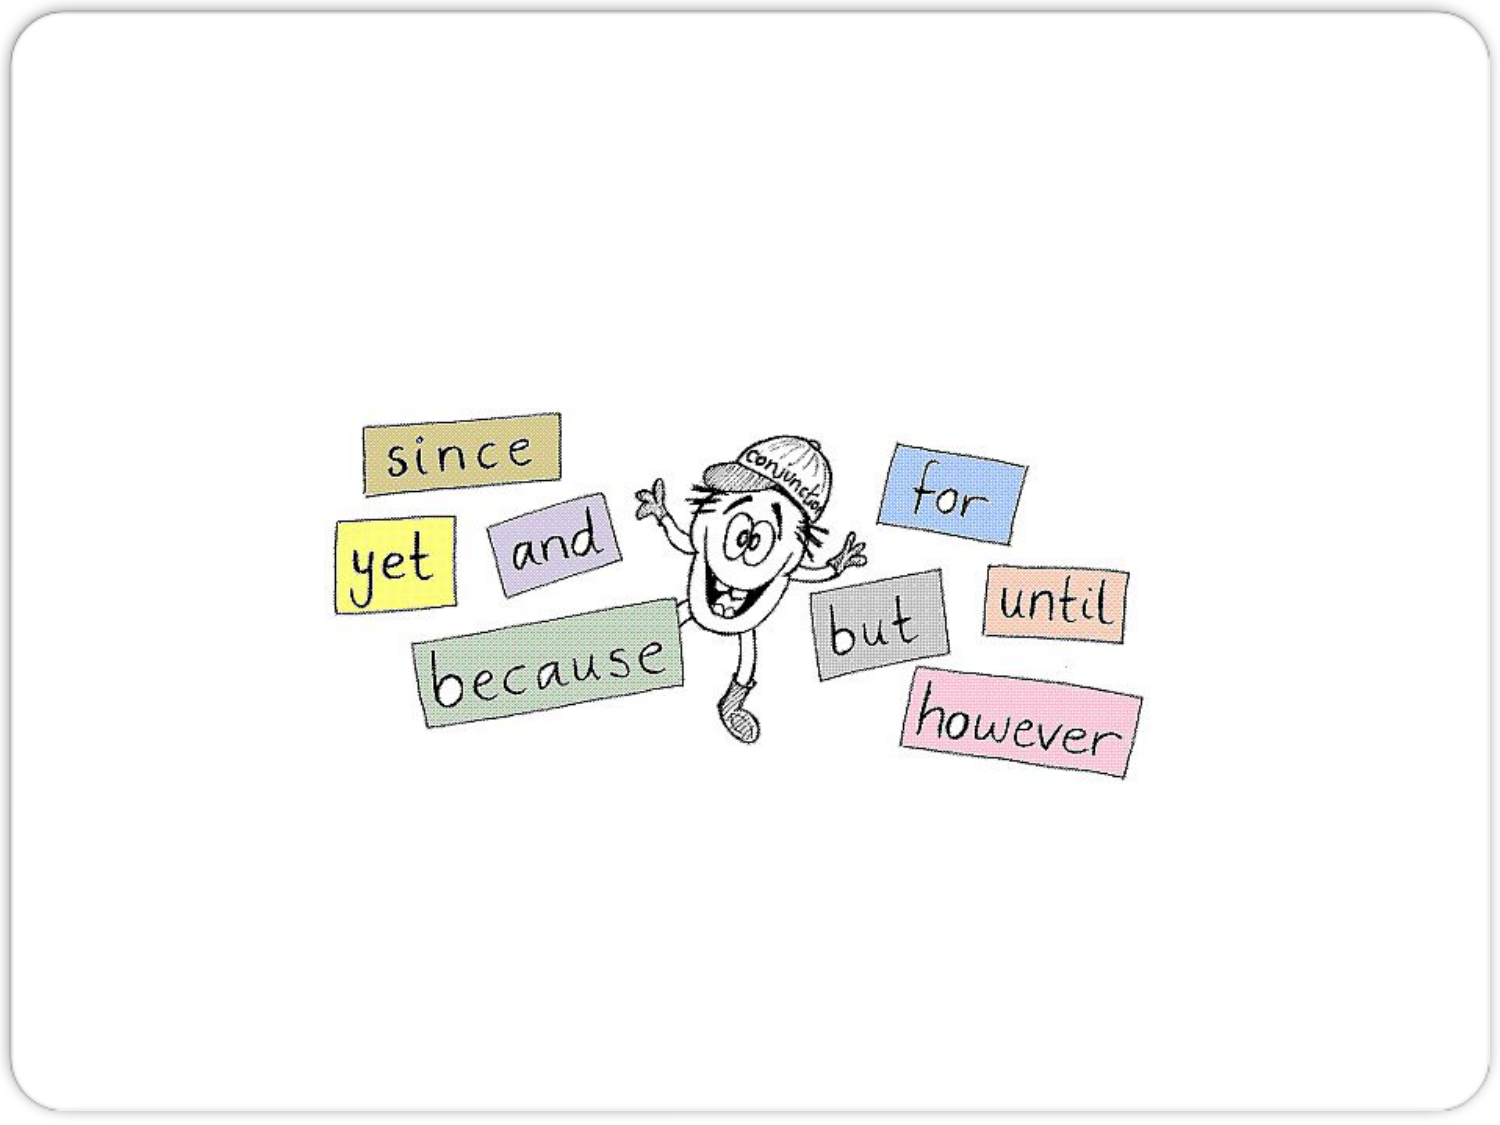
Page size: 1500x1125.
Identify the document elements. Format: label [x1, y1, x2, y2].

list [328, 412, 1152, 785]
